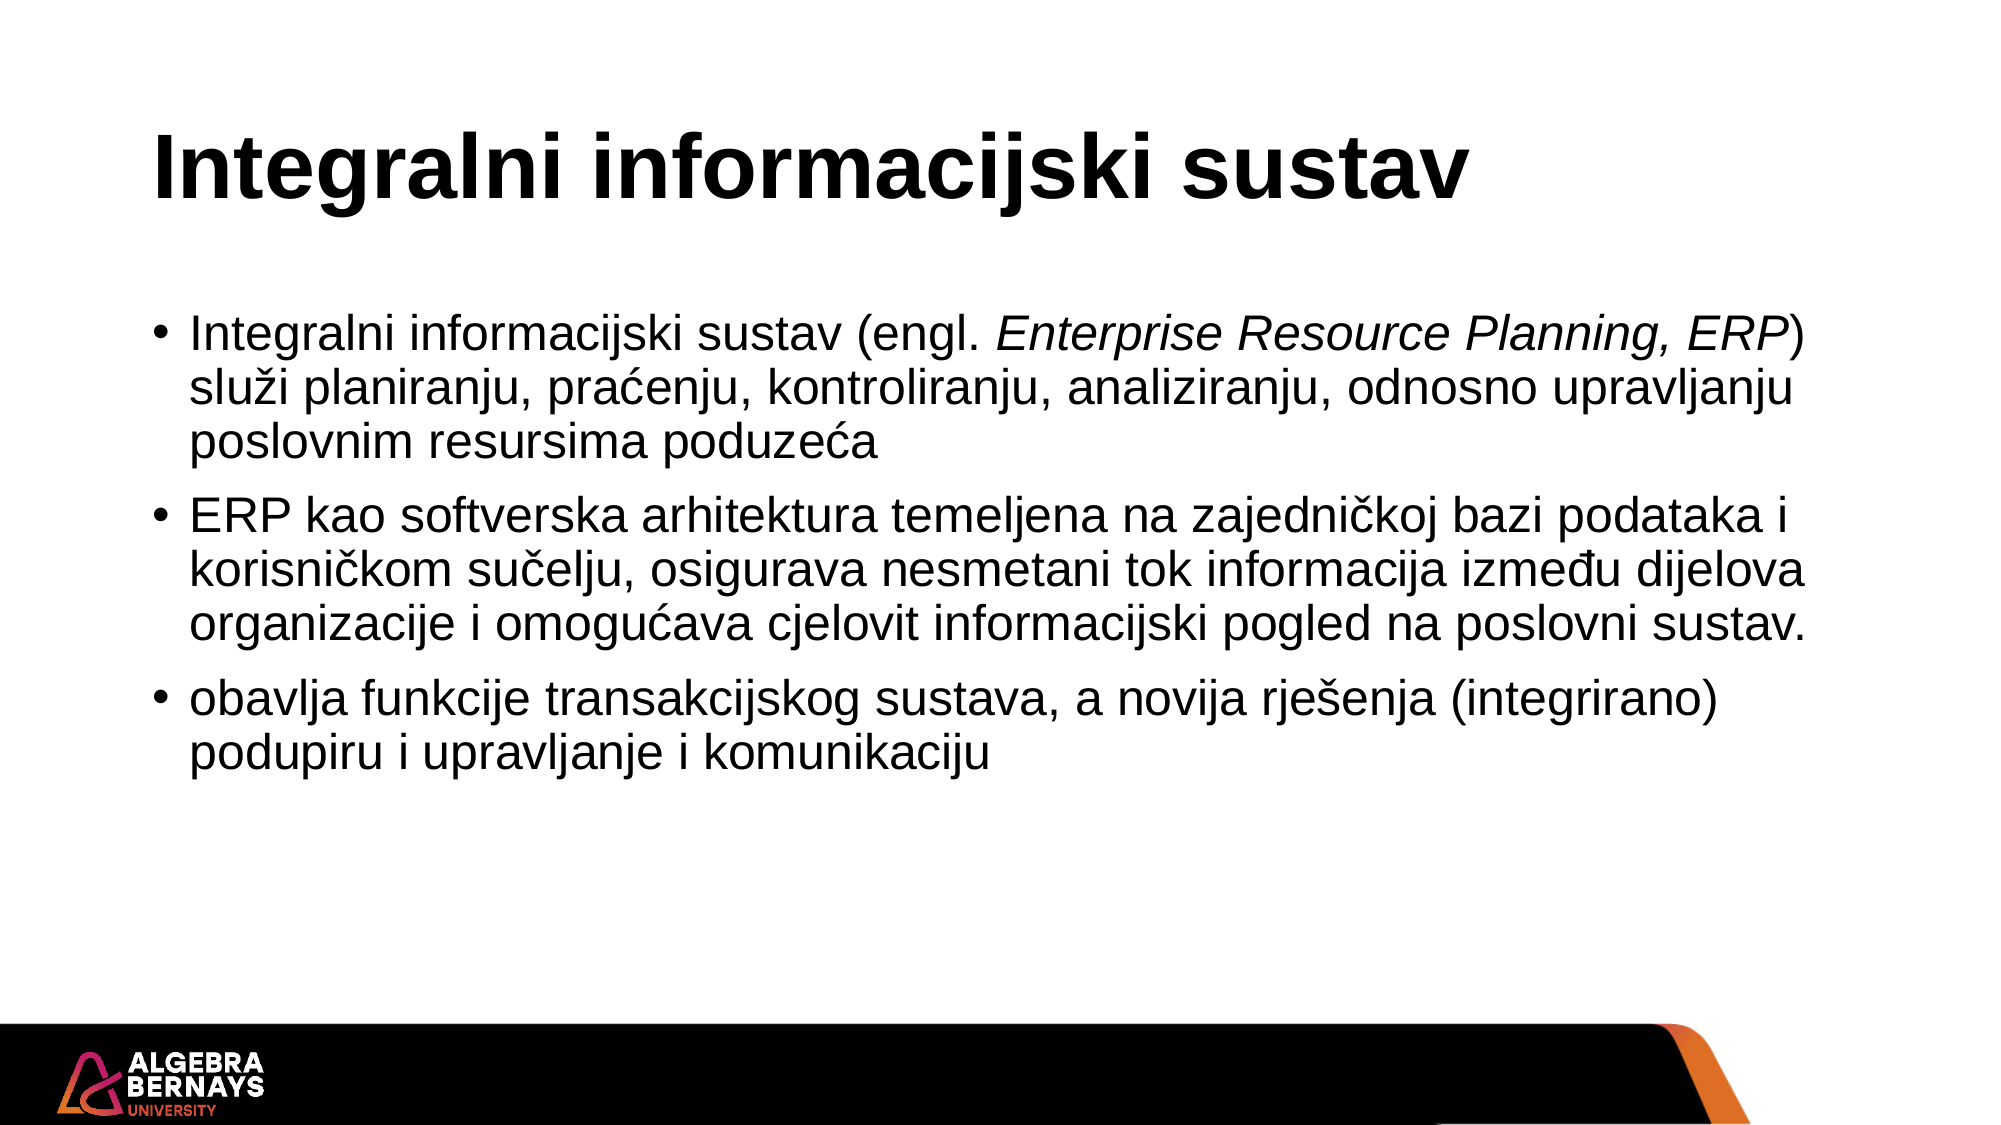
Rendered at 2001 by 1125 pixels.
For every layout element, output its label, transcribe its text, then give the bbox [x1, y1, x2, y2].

title Integralni informacijski sustav [137, 59, 1863, 278]
list Integralni informacijski sustav (engl. Enterprise Resource Planning, ERP) služi planiranju, praćenju, kontroliranju, analiziranju, odnosno upravljanju poslovnim resursima poduzeća ERP kao softverska arhitektura temeljena na zajedničkoj bazi podataka i korisničkom sučelju, osigurava nesmetani tok informacija između dijelova organizacije i omogućava cjelovit informacijski pogled na poslovni sustav. obavlja funkcije transakcijskog sustava, a novija rješenja (integrirano) podupiru i upravljanje i komunikaciju [137, 299, 1863, 1014]
picture [0, 1023, 1958, 1125]
